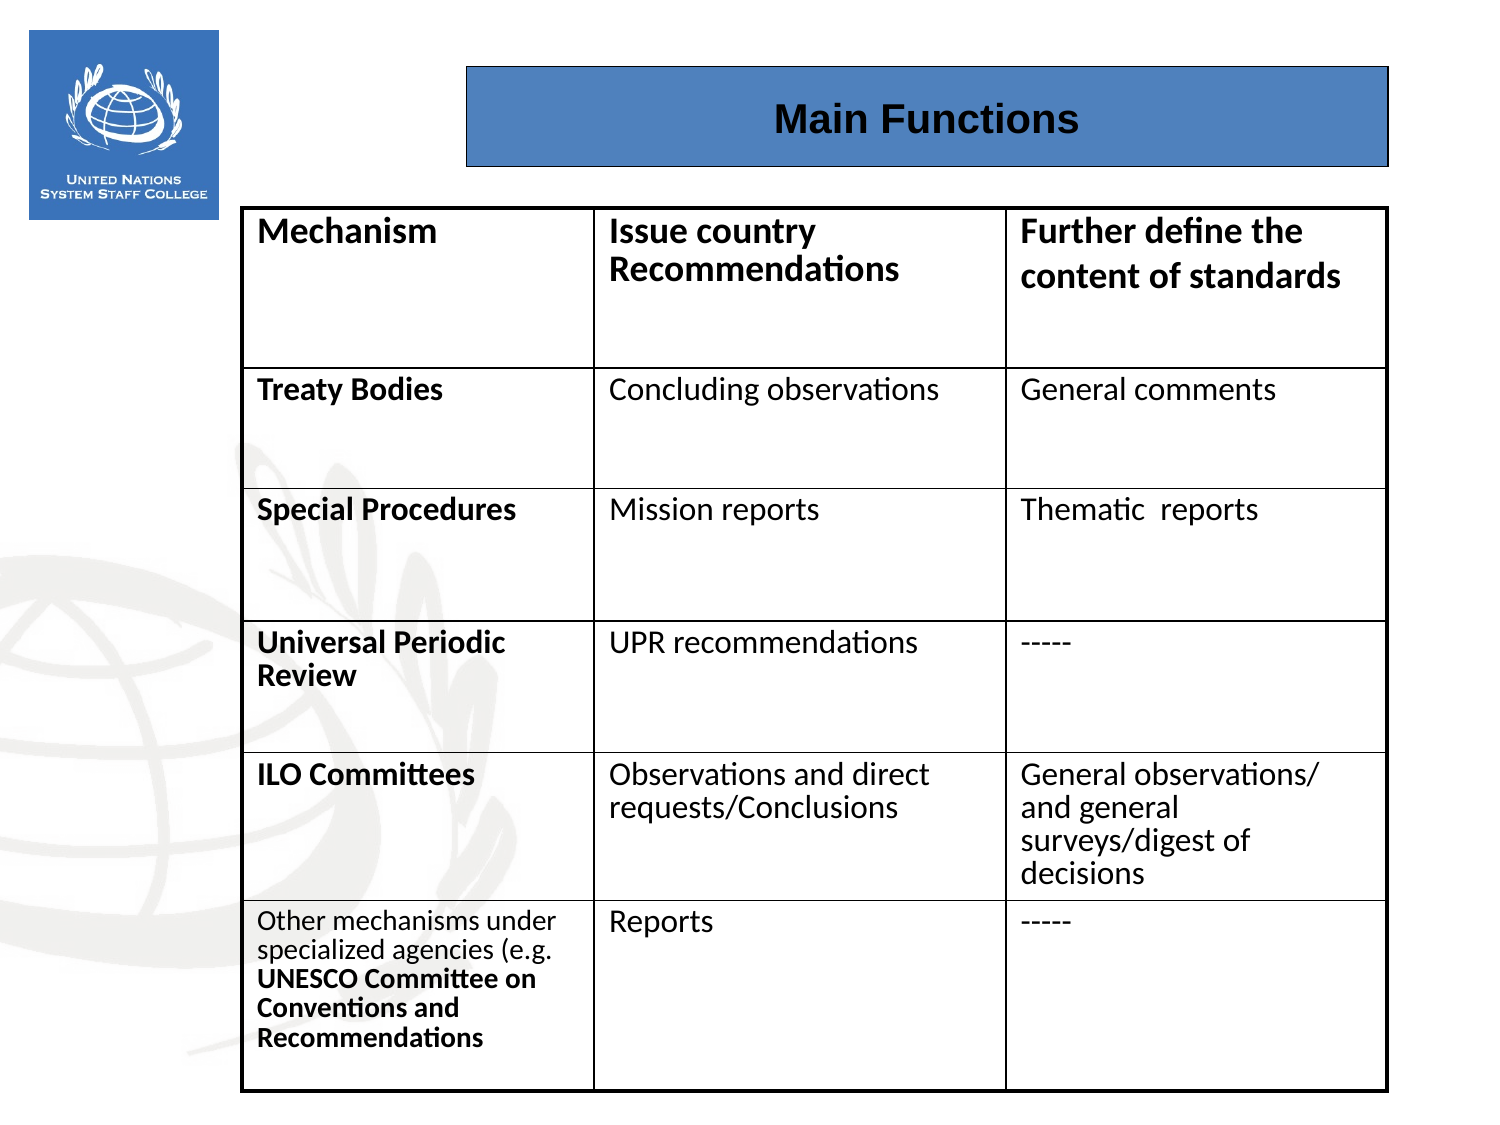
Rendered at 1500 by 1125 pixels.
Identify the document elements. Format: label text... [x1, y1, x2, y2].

table_cell Thematic reports [1007, 489, 1385, 620]
table_header Further define the content of standards [1007, 210, 1385, 367]
table_cell Reports [595, 901, 1005, 1089]
table_header Issue country Recommendations [595, 210, 1005, 367]
table_cell General observations/ and general surveys/digest of decisions [1007, 753, 1385, 900]
table_cell ----- [1007, 901, 1385, 1089]
table_cell Mission reports [595, 489, 1005, 620]
table_cell UPR recommendations [595, 622, 1005, 752]
table_cell Universal Periodic Review [244, 622, 593, 752]
text_box Main Functions [466, 66, 1388, 167]
table_cell General comments [1007, 369, 1385, 488]
table_cell Other mechanisms under specialized agencies (e.g. UNESCO Committee on Conventions and Recommendations [244, 901, 593, 1089]
table_cell ----- [1007, 622, 1385, 752]
table_cell Treaty Bodies [244, 369, 593, 488]
table_cell Special Procedures [244, 489, 593, 620]
table_header Mechanism [244, 210, 593, 367]
picture [29, 30, 219, 220]
table_cell Concluding observations [595, 369, 1005, 488]
table_cell ILO Committees [244, 753, 593, 900]
table_cell Observations and direct requests/Conclusions [595, 753, 1005, 900]
